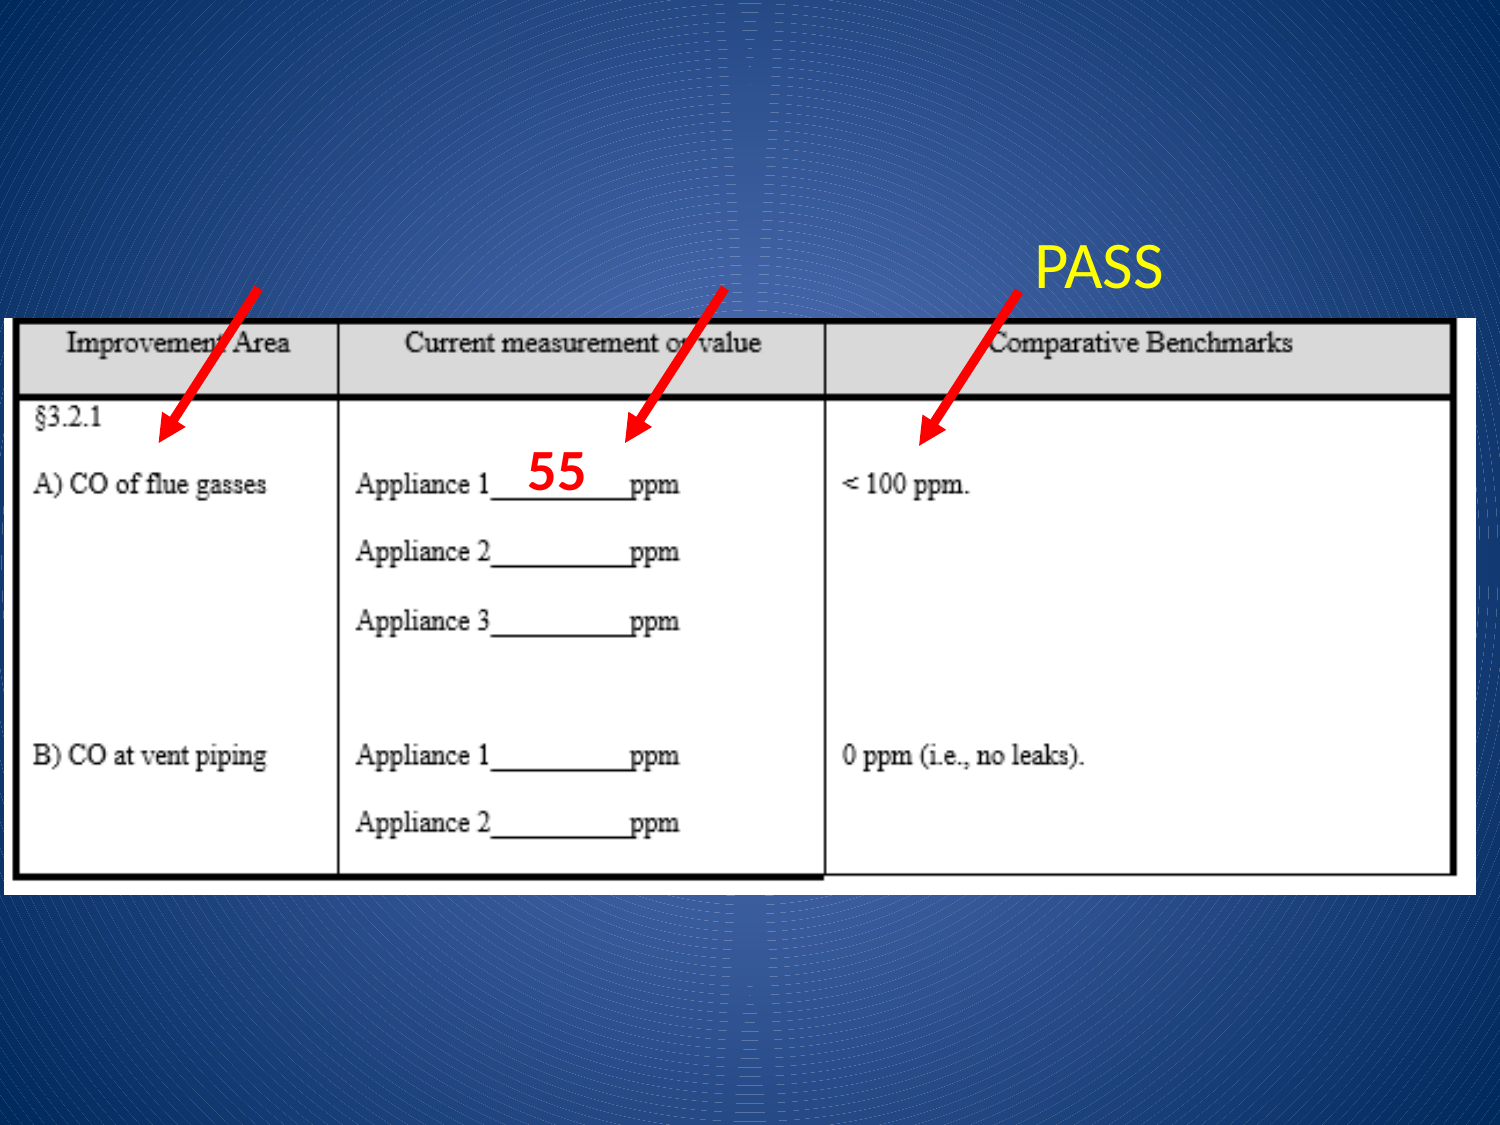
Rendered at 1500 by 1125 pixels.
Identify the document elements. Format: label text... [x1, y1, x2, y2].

text_box PASS [1020, 214, 1180, 310]
picture [4, 317, 1476, 895]
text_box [624, 287, 726, 444]
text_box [918, 290, 1020, 447]
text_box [158, 287, 259, 444]
